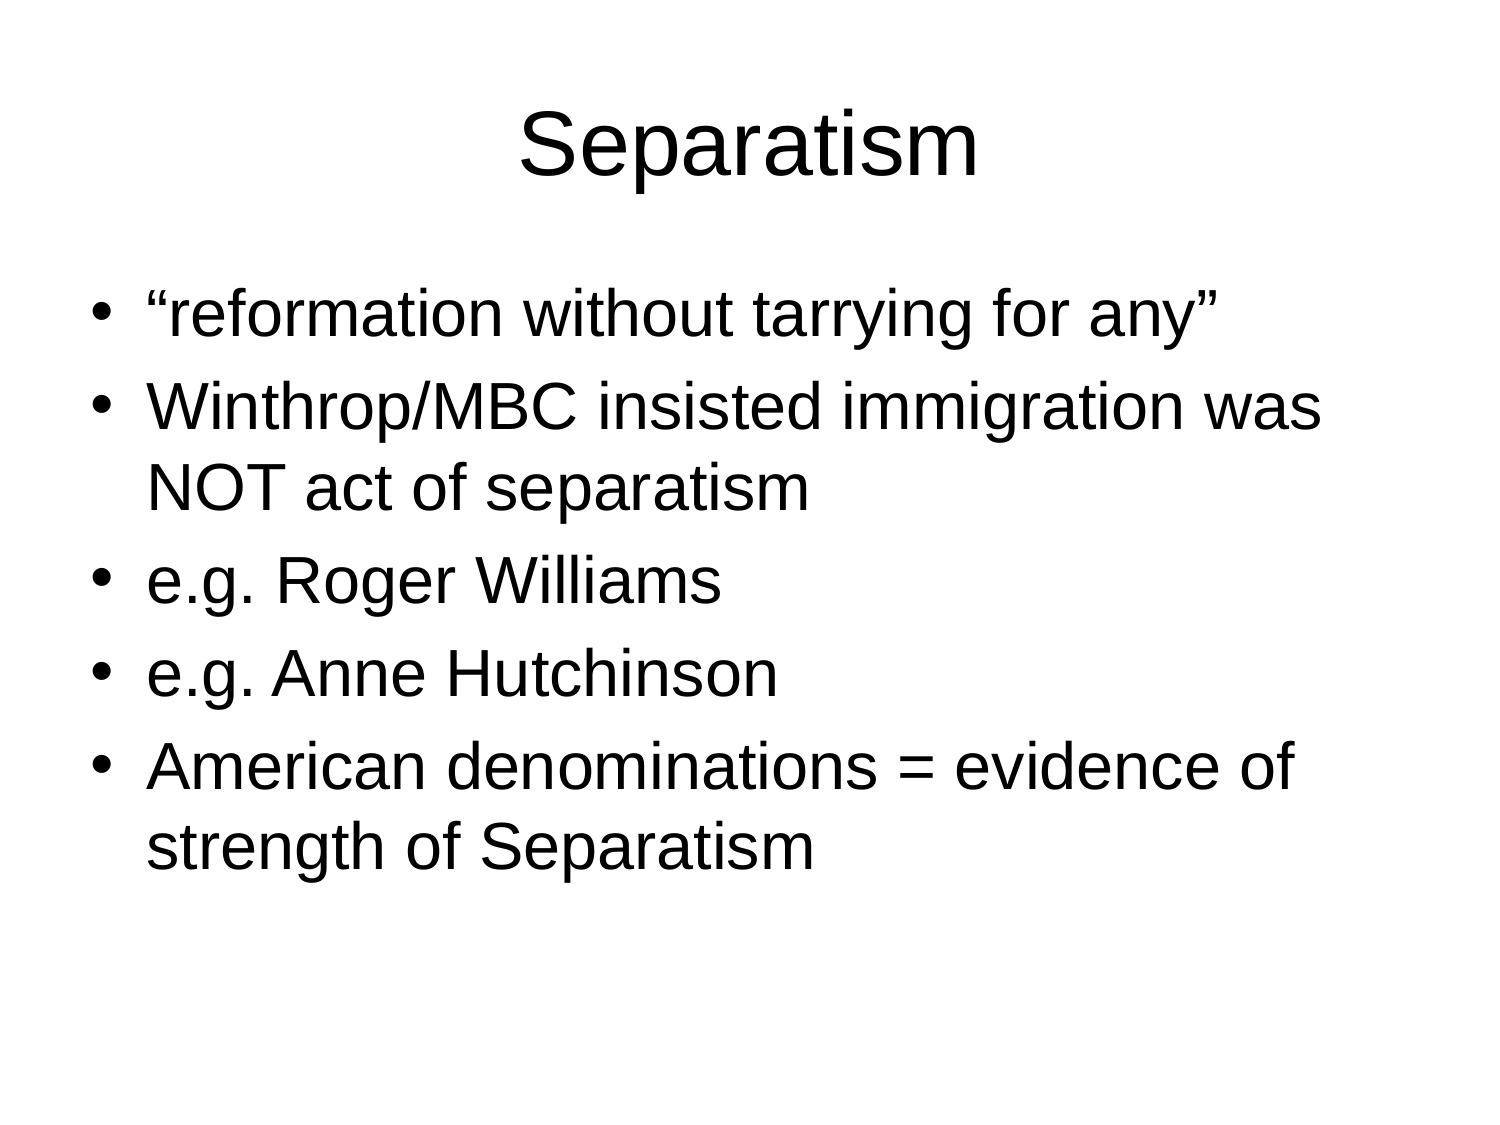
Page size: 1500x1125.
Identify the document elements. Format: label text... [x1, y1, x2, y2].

list “reformation without tarrying for any” Winthrop/MBC insisted immigration was NOT act of separatism e.g. Roger Williams e.g. Anne Hutchinson American denominations = evidence of strength of Separatism [75, 262, 1425, 1005]
title Separatism [75, 45, 1425, 233]
